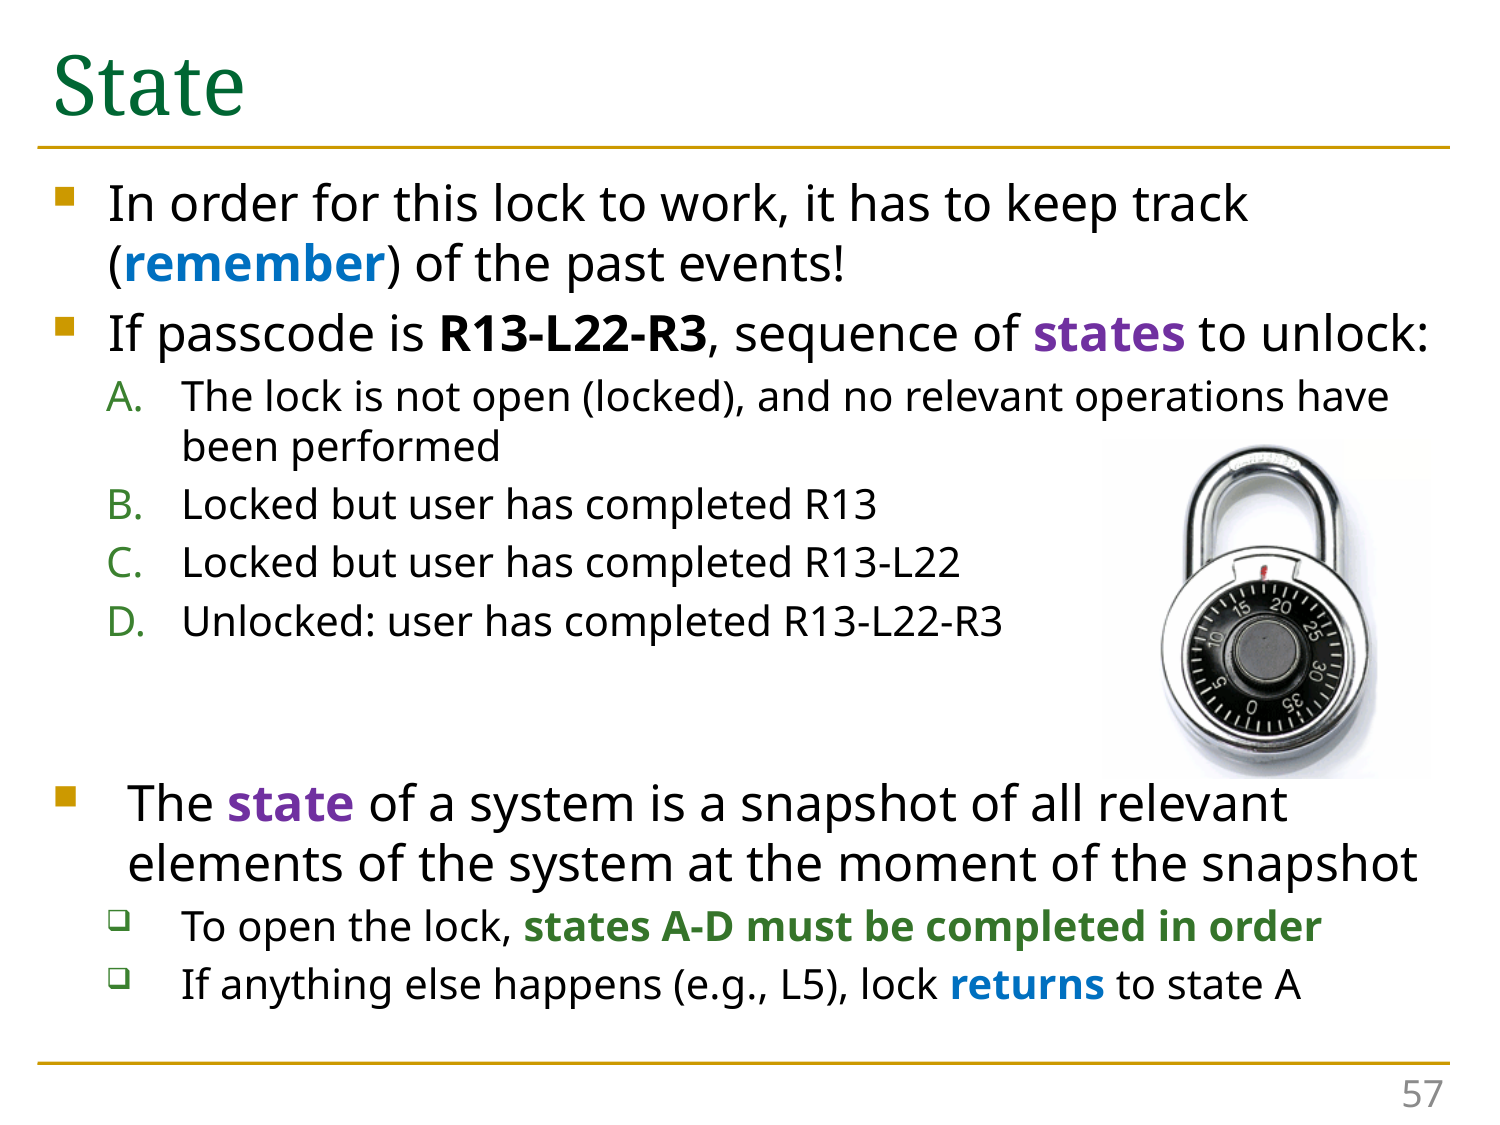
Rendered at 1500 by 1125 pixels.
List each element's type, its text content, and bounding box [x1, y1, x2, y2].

title State [37, 24, 1450, 163]
list In order for this lock to work, it has to keep track (remember) of the past events! If passcode is R13-L22-R3, sequence of states to unlock: The lock is not open (locked), and no relevant operations have been performed Locked but user has completed R13 Locked but user has completed R13-L22 Unlocked: user has completed R13-L22-R3 The state of a system is a snapshot of all relevant elements of the system at the moment of the snapshot To open the lock, states A-D must be completed in order If anything else happens (e.g., L5), lock returns to state A [37, 163, 1450, 1016]
slide_number 57 [1121, 1066, 1460, 1125]
picture [1101, 439, 1431, 780]
